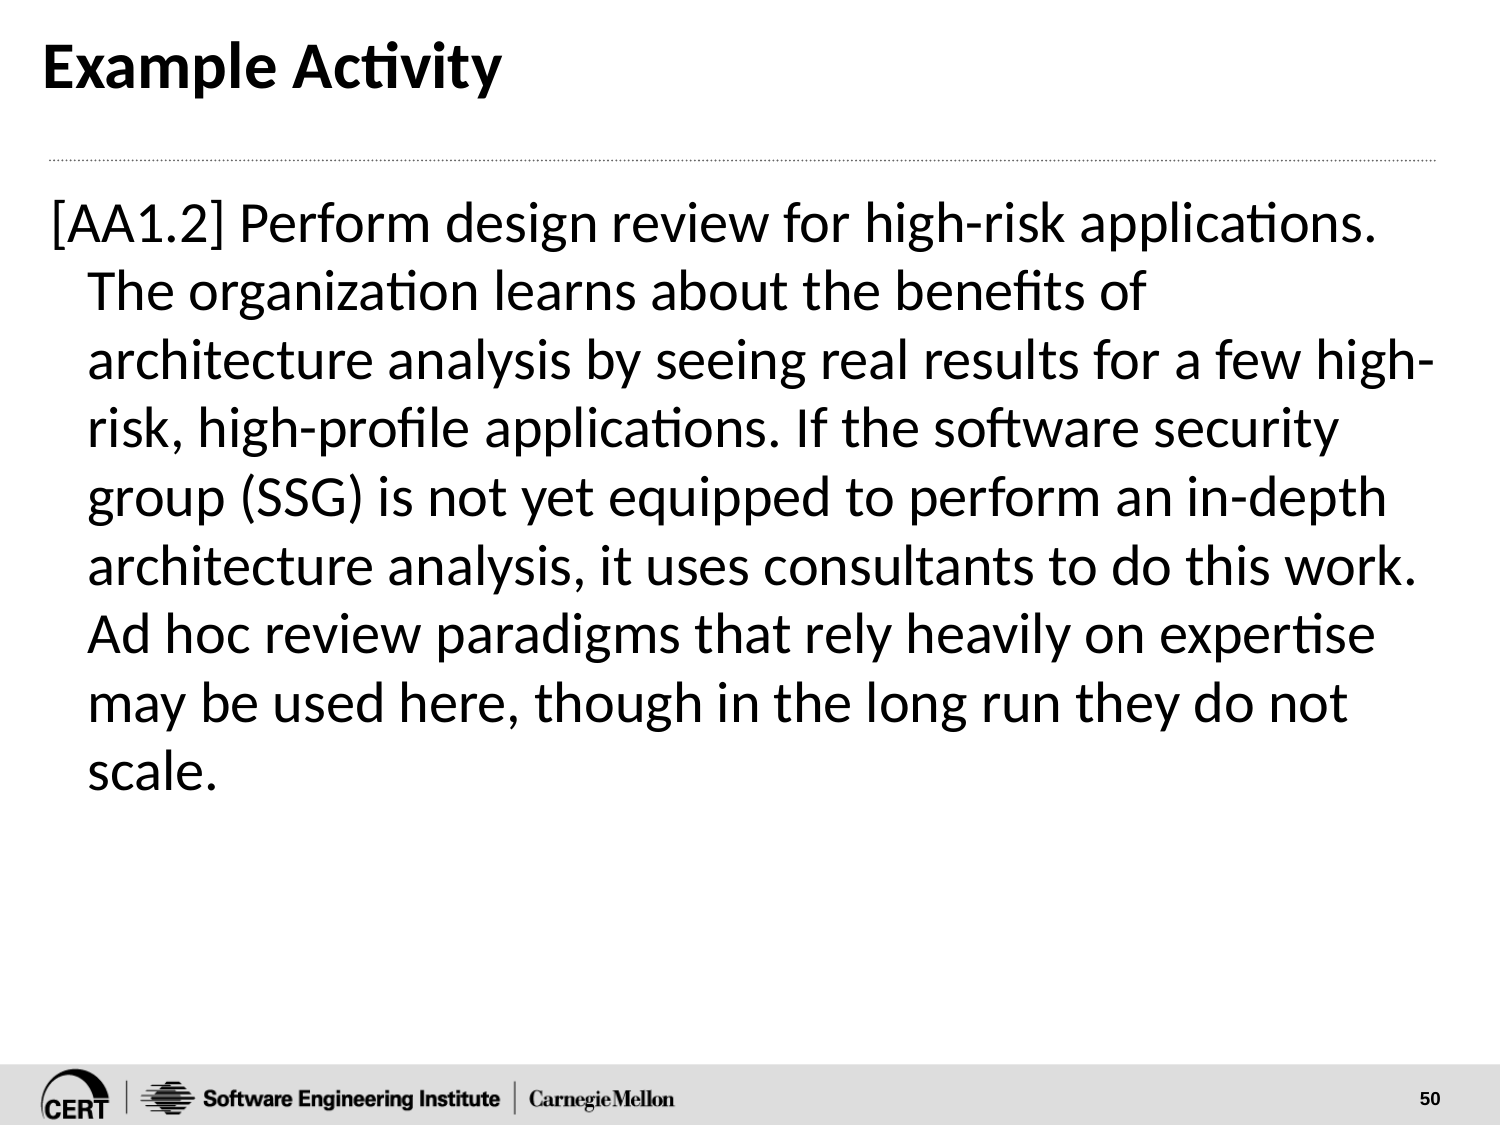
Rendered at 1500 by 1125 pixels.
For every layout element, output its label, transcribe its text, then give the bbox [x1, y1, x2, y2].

list [AA1.2] Perform design review for high-risk applications. The organization learns about the benefits of architecture analysis by seeing real results for a few high-risk, high-profile applications. If the software security group (SSG) is not yet equipped to perform an in-depth architecture analysis, it uses consultants to do this work. Ad hoc review paradigms that rely heavily on expertise may be used here, though in the long run they do not scale. [49, 187, 1438, 1001]
picture [24, 1065, 688, 1125]
title Example Activity [42, 37, 1434, 155]
